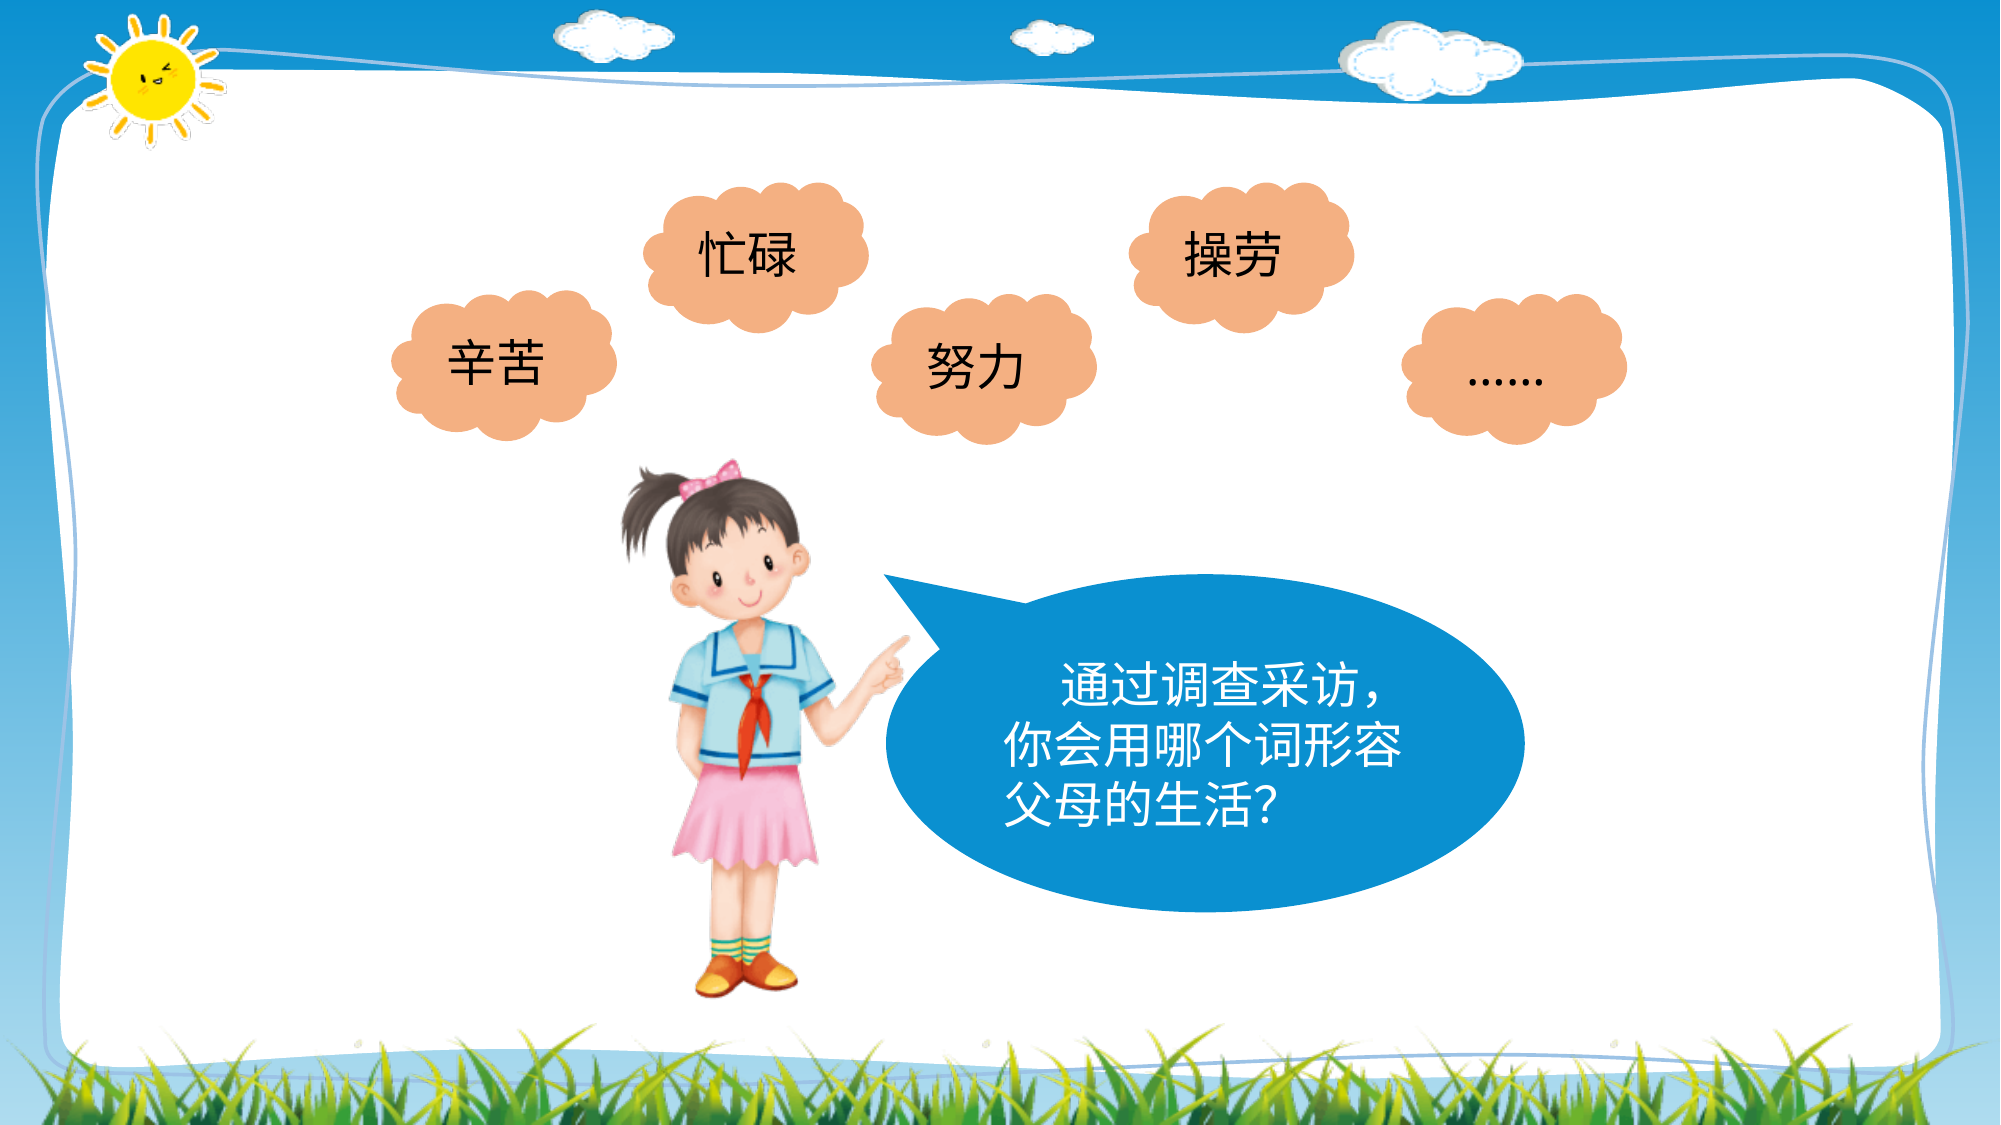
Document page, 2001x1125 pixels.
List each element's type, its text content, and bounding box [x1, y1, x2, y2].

text_box 操劳 [1128, 182, 1355, 334]
text_box 辛苦 [391, 290, 617, 442]
picture [616, 456, 922, 1006]
picture [553, 9, 675, 63]
picture [75, 14, 230, 152]
picture [1338, 21, 1524, 101]
text_box 忙碌 [642, 182, 869, 334]
text_box …… [1401, 294, 1628, 445]
picture [3, 1023, 2001, 1125]
text_box 努力 [871, 294, 1097, 445]
picture [1010, 20, 1094, 56]
text_box 通过调查采访，你会用哪个词形容父母的生活？ [922, 574, 1525, 913]
